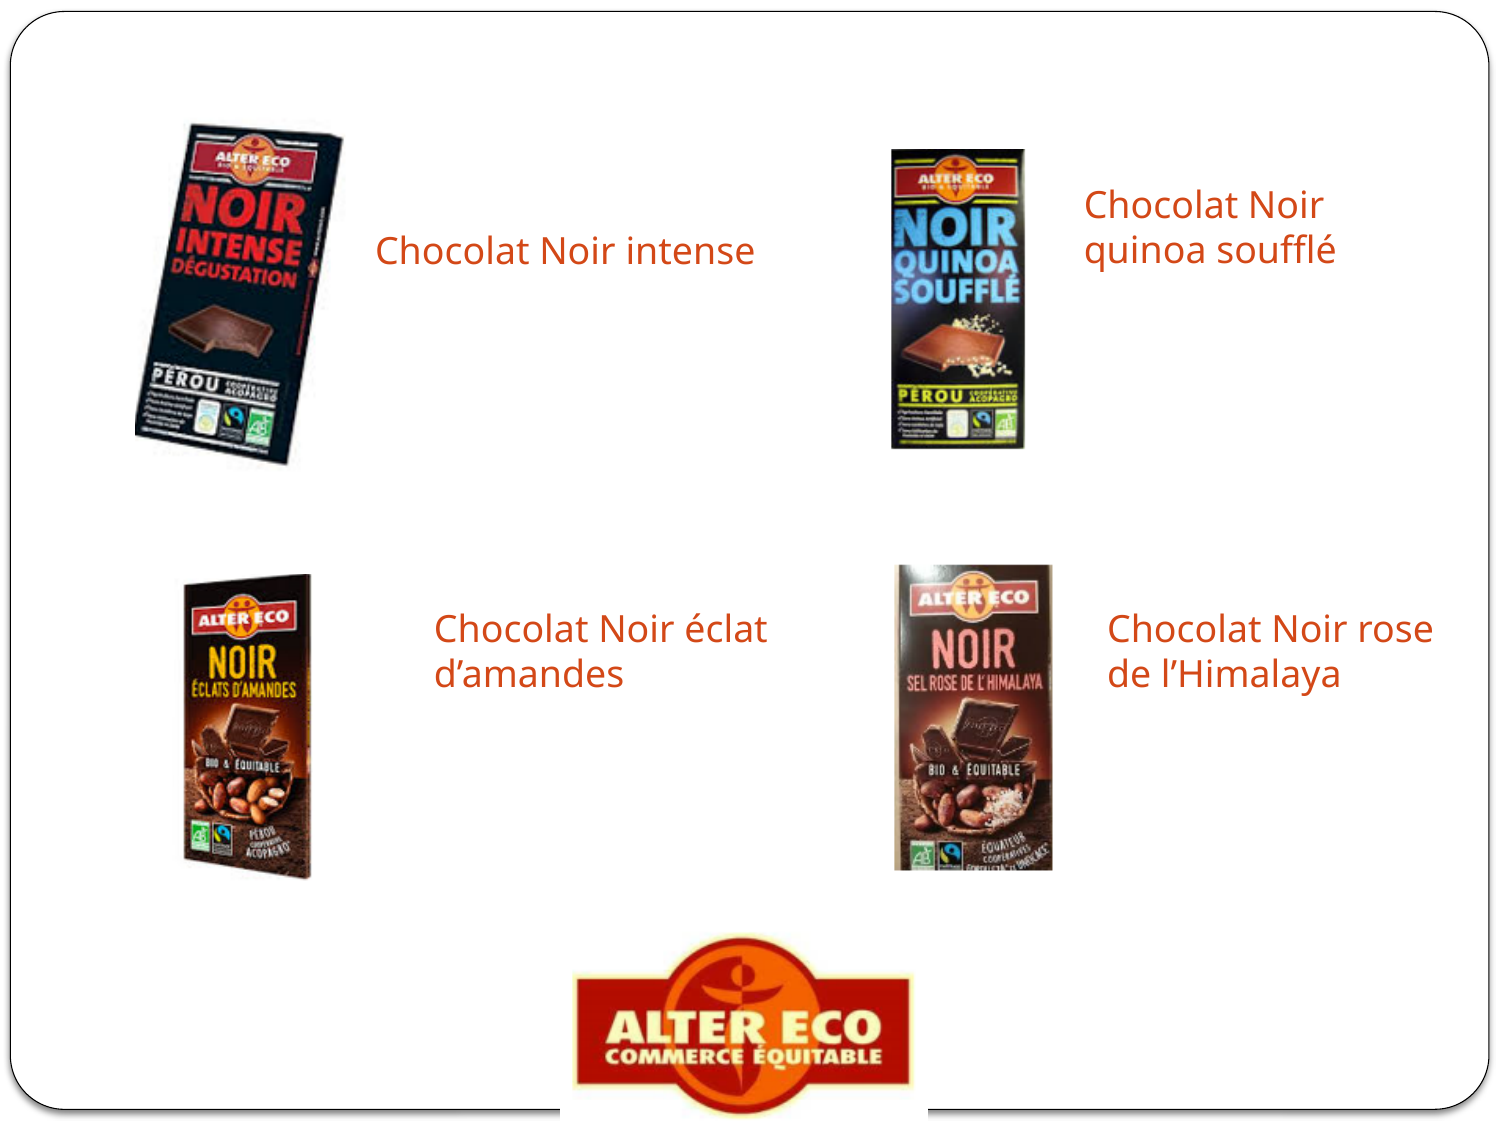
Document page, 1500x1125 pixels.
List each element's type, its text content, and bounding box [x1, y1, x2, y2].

picture [159, 573, 349, 887]
picture [879, 149, 1045, 457]
picture [560, 909, 928, 1125]
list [135, 113, 361, 492]
text_box Chocolat Noir éclat d’amandes [419, 597, 786, 703]
picture [867, 562, 1095, 877]
text_box Chocolat Noir intense [365, 219, 821, 280]
text_box Chocolat Noir rose de l’Himalaya [1100, 597, 1459, 703]
text_box Chocolat Noir quinoa soufflé [1068, 173, 1436, 279]
